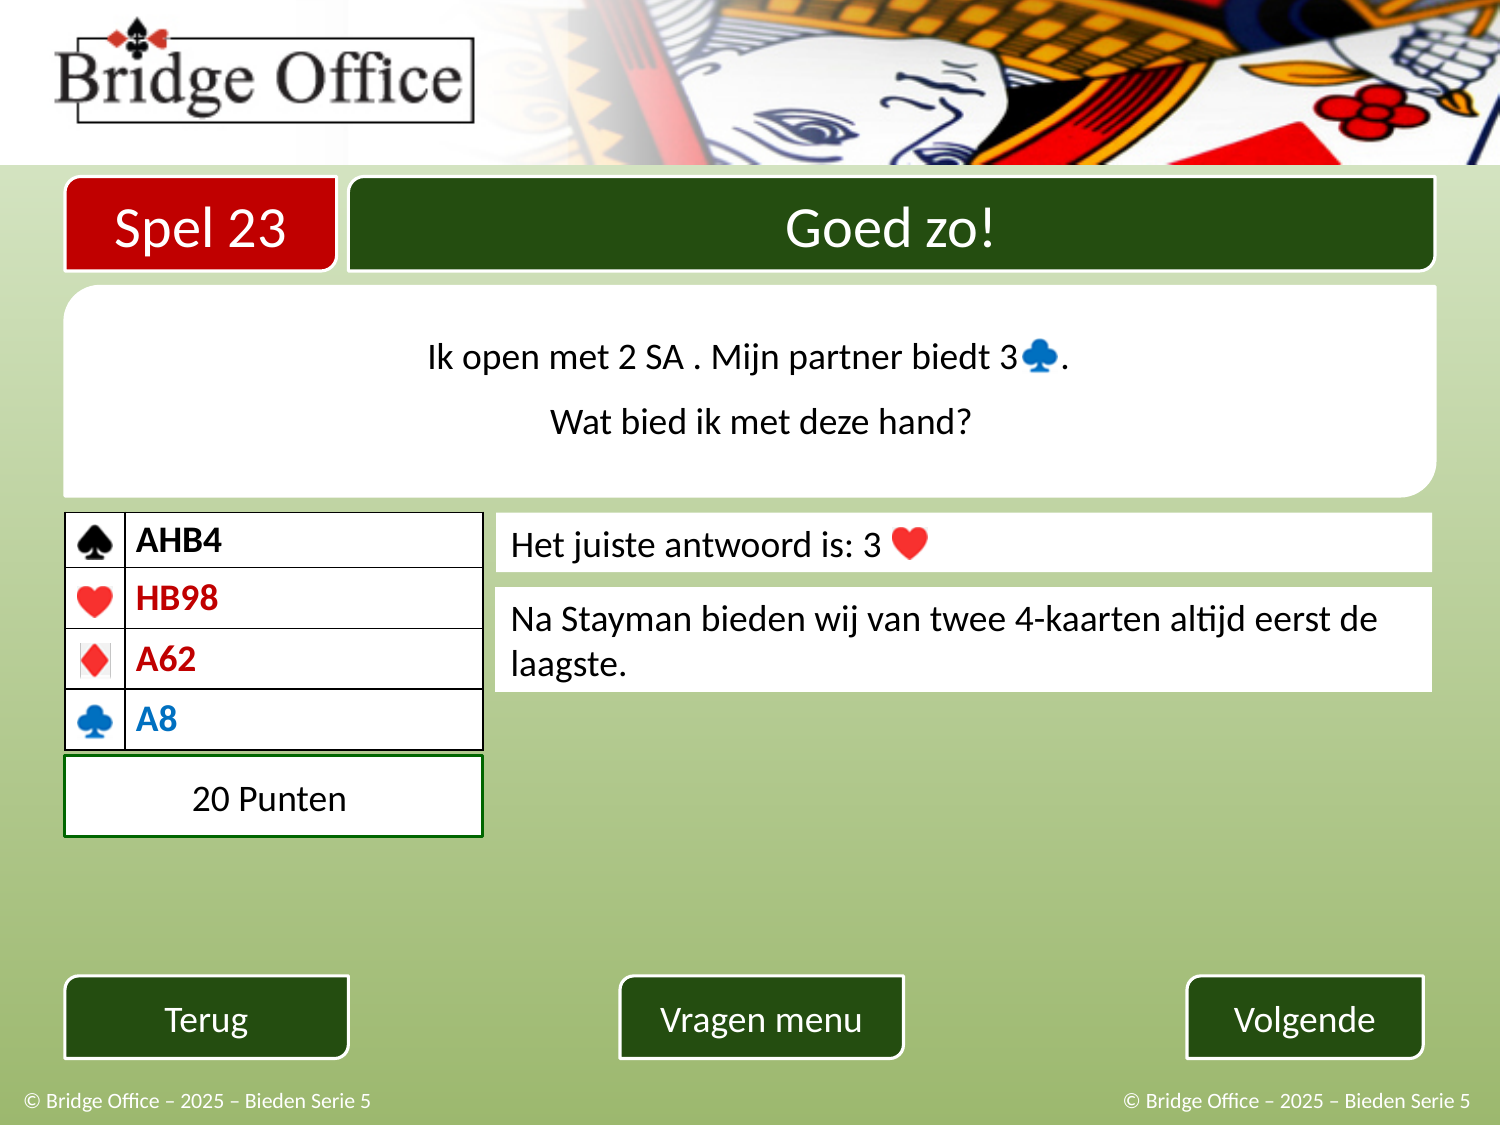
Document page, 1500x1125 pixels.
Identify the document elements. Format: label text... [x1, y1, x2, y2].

table_cell A62 [126, 629, 482, 688]
picture [77, 703, 114, 740]
text_box Volgende [1185, 974, 1425, 1061]
picture [77, 643, 114, 679]
text_box 20 Punten [63, 754, 484, 838]
table_cell [66, 629, 124, 688]
table_cell [66, 690, 124, 749]
picture [77, 585, 114, 618]
text_box [63, 284, 1437, 498]
table_cell HB98 [126, 568, 482, 628]
text_box Vragen menu [618, 974, 906, 1061]
picture [0, 0, 1500, 166]
text_box Het juiste antwoord is: 3 [496, 512, 1433, 573]
text_box © Bridge Office – 2025 – Bieden Serie 5 [1107, 1079, 1500, 1121]
text_box Ik open met 2 SA . Mijn partner biedt 3 . [394, 324, 1104, 385]
text_box Spel 23 [63, 178, 339, 273]
text_box Na Stayman bieden wij van twee 4-kaarten altijd eerst de laagste. [495, 587, 1432, 692]
text_box Terug [63, 974, 350, 1061]
picture [77, 524, 114, 561]
table_cell A8 [126, 690, 482, 749]
text_box Wat bied ik met deze hand? [528, 389, 995, 450]
table_cell [66, 568, 124, 628]
table_header [66, 513, 124, 567]
picture [892, 527, 928, 560]
text_box Goed zo! [346, 178, 1437, 273]
picture [1022, 338, 1059, 374]
text_box © Bridge Office – 2025 – Bieden Serie 5 [8, 1079, 393, 1121]
table_header AHB4 [126, 513, 482, 567]
